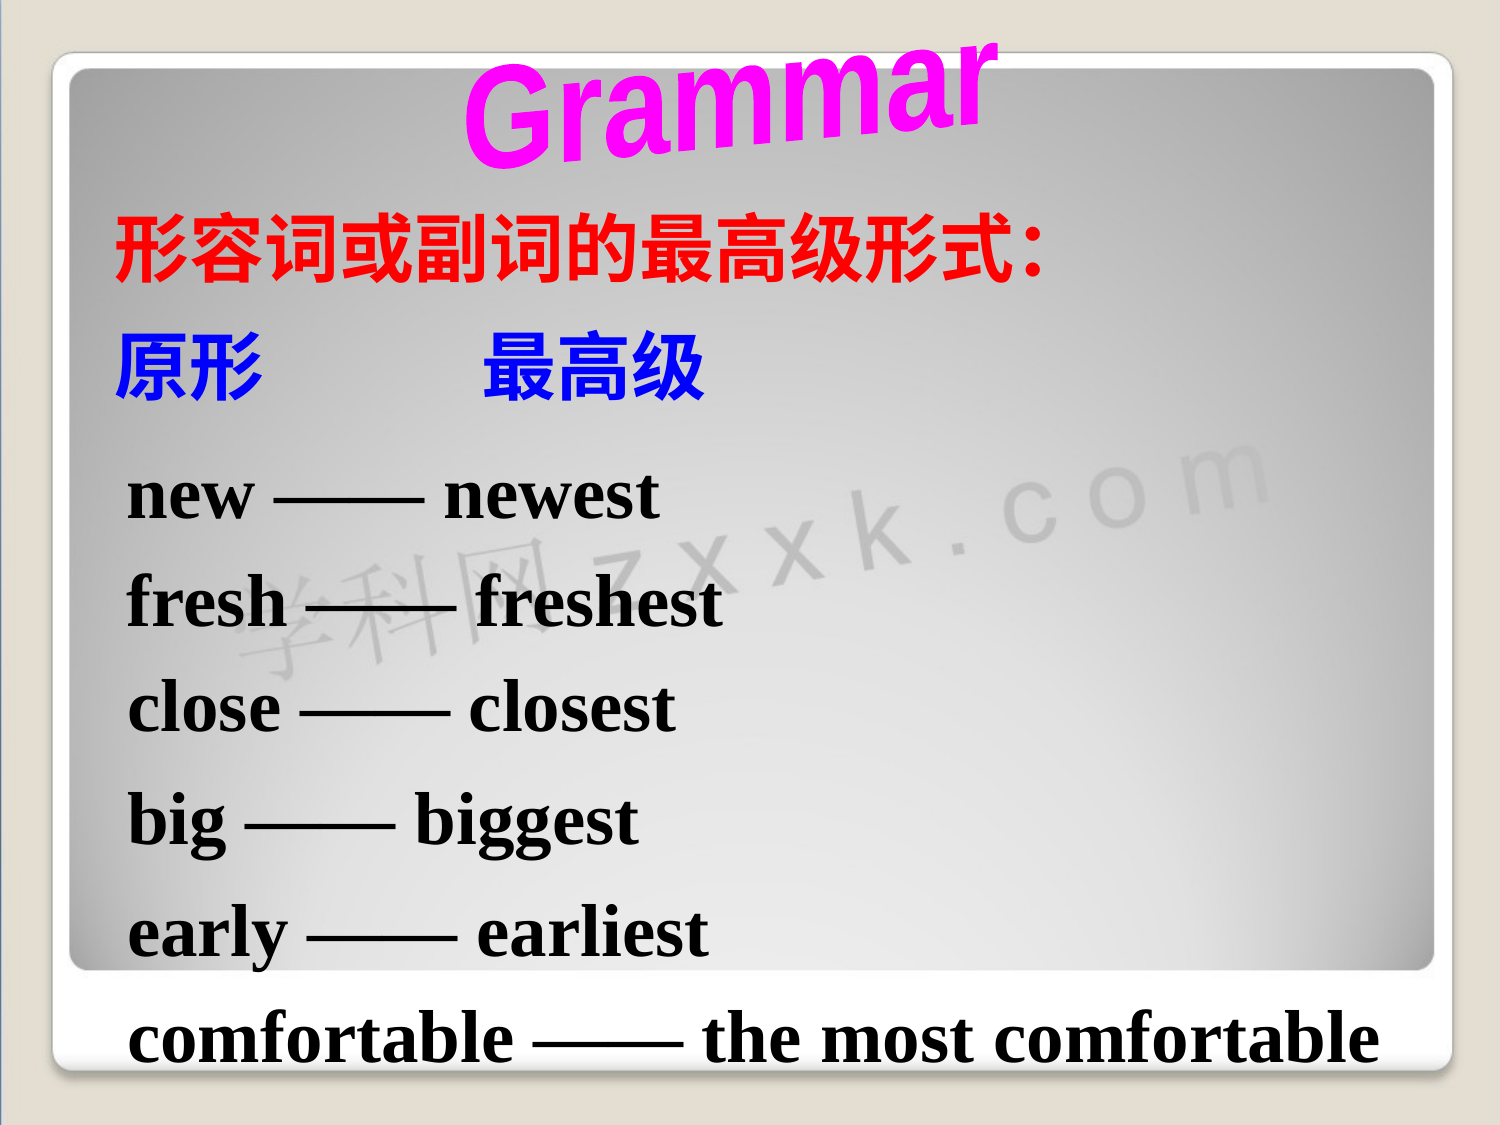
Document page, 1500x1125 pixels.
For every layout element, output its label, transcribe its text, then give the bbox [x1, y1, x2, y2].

text_box new —— newest fresh —— freshest [112, 418, 904, 649]
text_box 最高级 [466, 312, 833, 417]
picture [0, 0, 1500, 1125]
text_box comfortable —— the most comfortable [112, 961, 1448, 1085]
text_box early —— earliest [112, 856, 857, 961]
text_box 原形 [100, 312, 361, 417]
text_box big —— biggest [112, 743, 857, 856]
text_box 形容词或副词的最高级形式： [100, 193, 1187, 299]
text_box close —— closest [112, 630, 693, 743]
